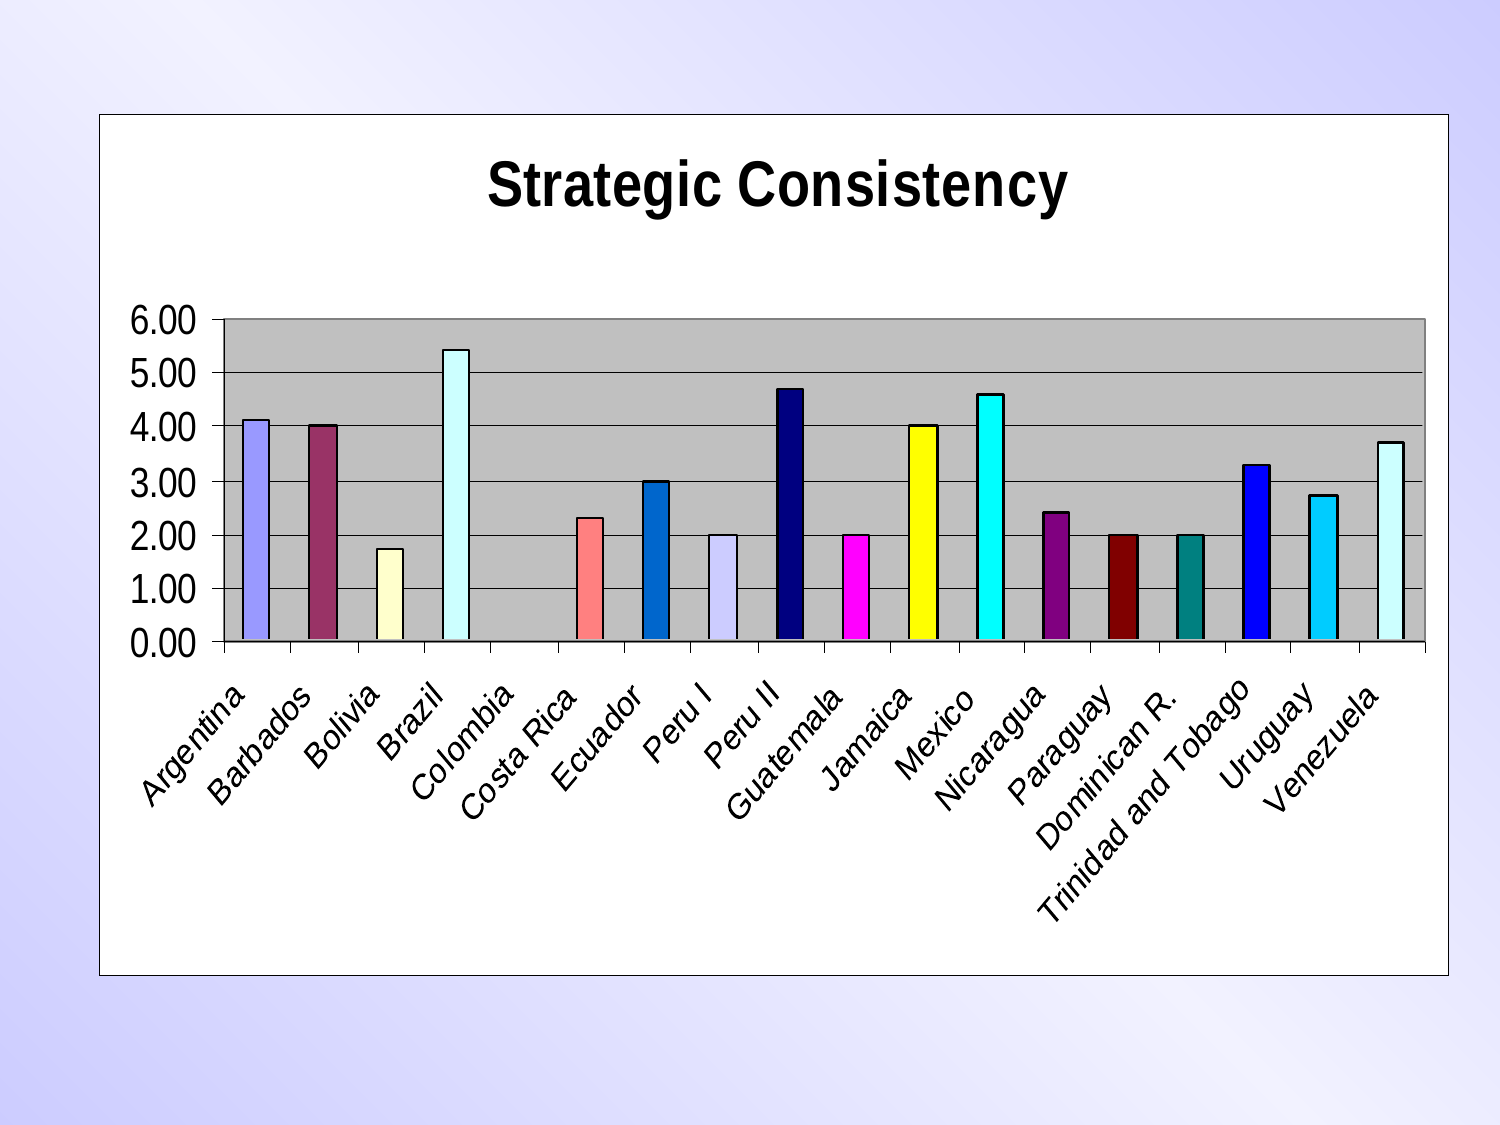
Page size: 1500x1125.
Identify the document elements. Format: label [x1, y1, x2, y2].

text_box [87, 99, 1463, 990]
